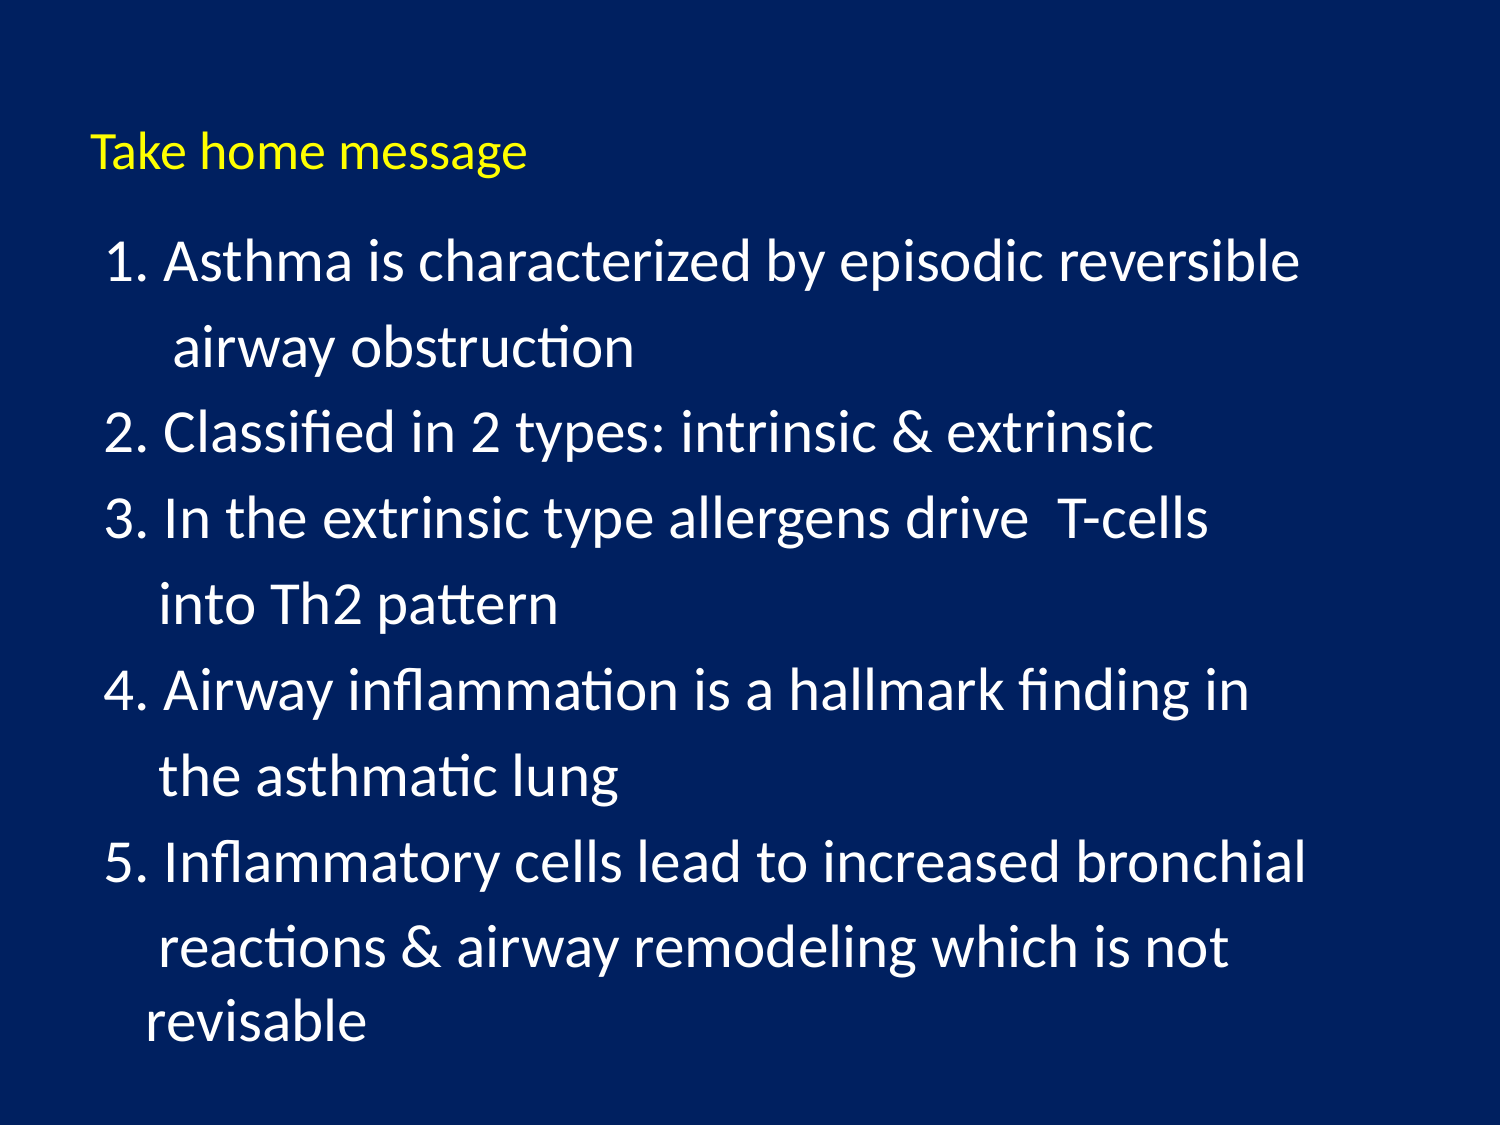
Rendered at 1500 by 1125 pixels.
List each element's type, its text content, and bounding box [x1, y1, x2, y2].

title Take home message [75, 107, 1425, 188]
list 1. Asthma is characterized by episodic reversible airway obstruction 2. Classified in 2 types: intrinsic & extrinsic 3. In the extrinsic type allergens drive T-cells into Th2 pattern 4. Airway inflammation is a hallmark finding in the asthmatic lung 5. Inflammatory cells lead to increased bronchial reactions & airway remodeling which is not revisable [75, 212, 1438, 1068]
